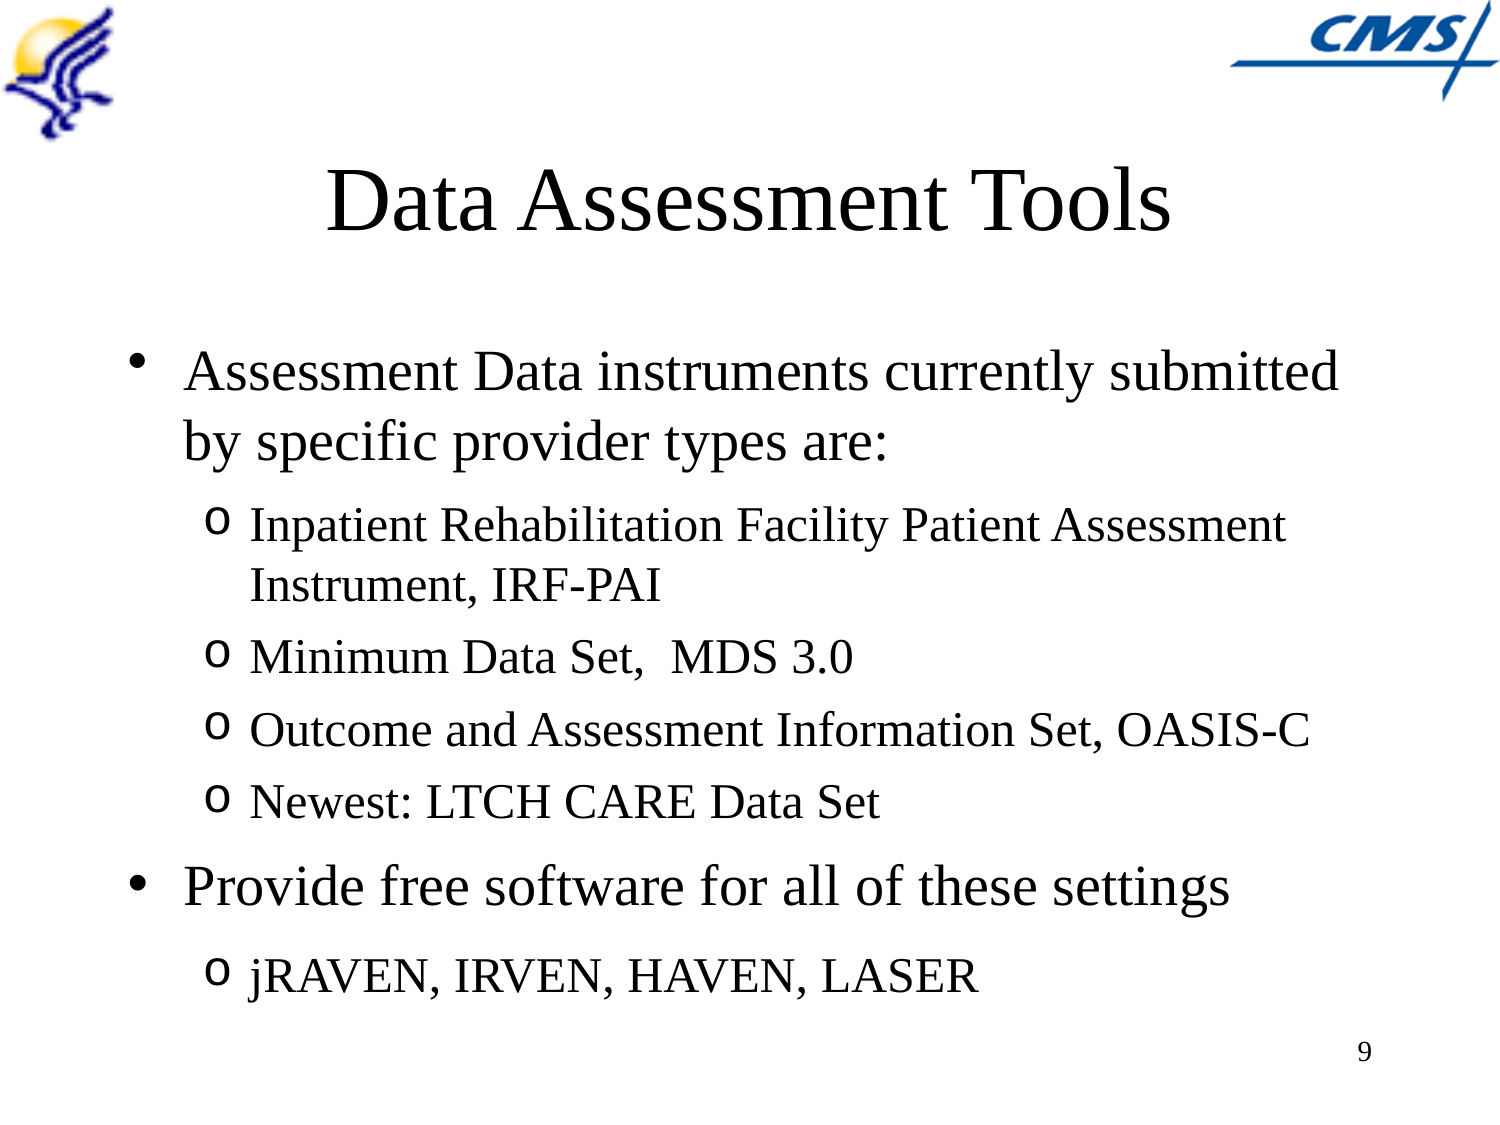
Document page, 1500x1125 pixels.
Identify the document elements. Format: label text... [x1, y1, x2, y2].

title Data Assessment Tools [112, 99, 1388, 288]
picture [0, 0, 125, 150]
slide_number 9 [1074, 1024, 1388, 1101]
list Assessment Data instruments currently submitted by specific provider types are: Inpatient Rehabilitation Facility Patient Assessment Instrument, IRF-PAI Minimum Data Set, MDS 3.0 Outcome and Assessment Information Set, OASIS-C Newest: LTCH CARE Data Set Provide free software for all of these settings jRAVEN, IRVEN, HAVEN, LASER [112, 324, 1426, 1026]
picture [1224, 0, 1500, 102]
